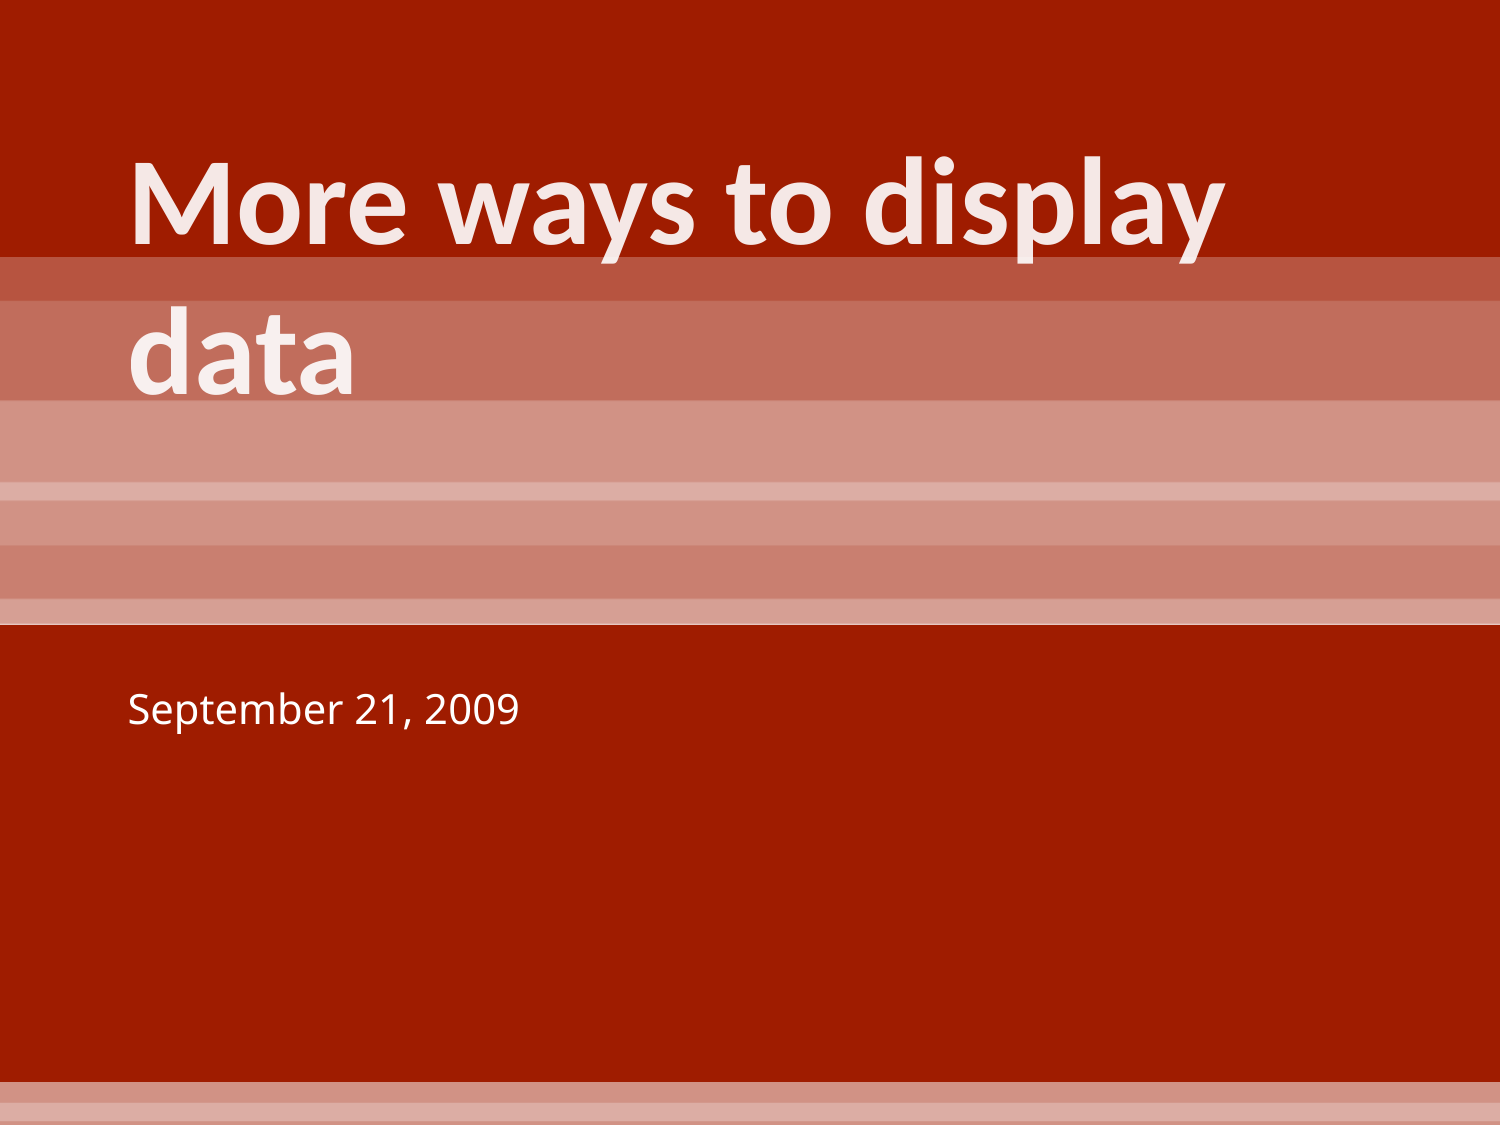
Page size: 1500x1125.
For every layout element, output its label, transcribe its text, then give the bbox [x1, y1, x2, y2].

picture [0, 1082, 1500, 1125]
picture [0, 257, 1500, 625]
title More ways to display data [112, 186, 1388, 428]
subtitle September 21, 2009 [112, 675, 975, 900]
